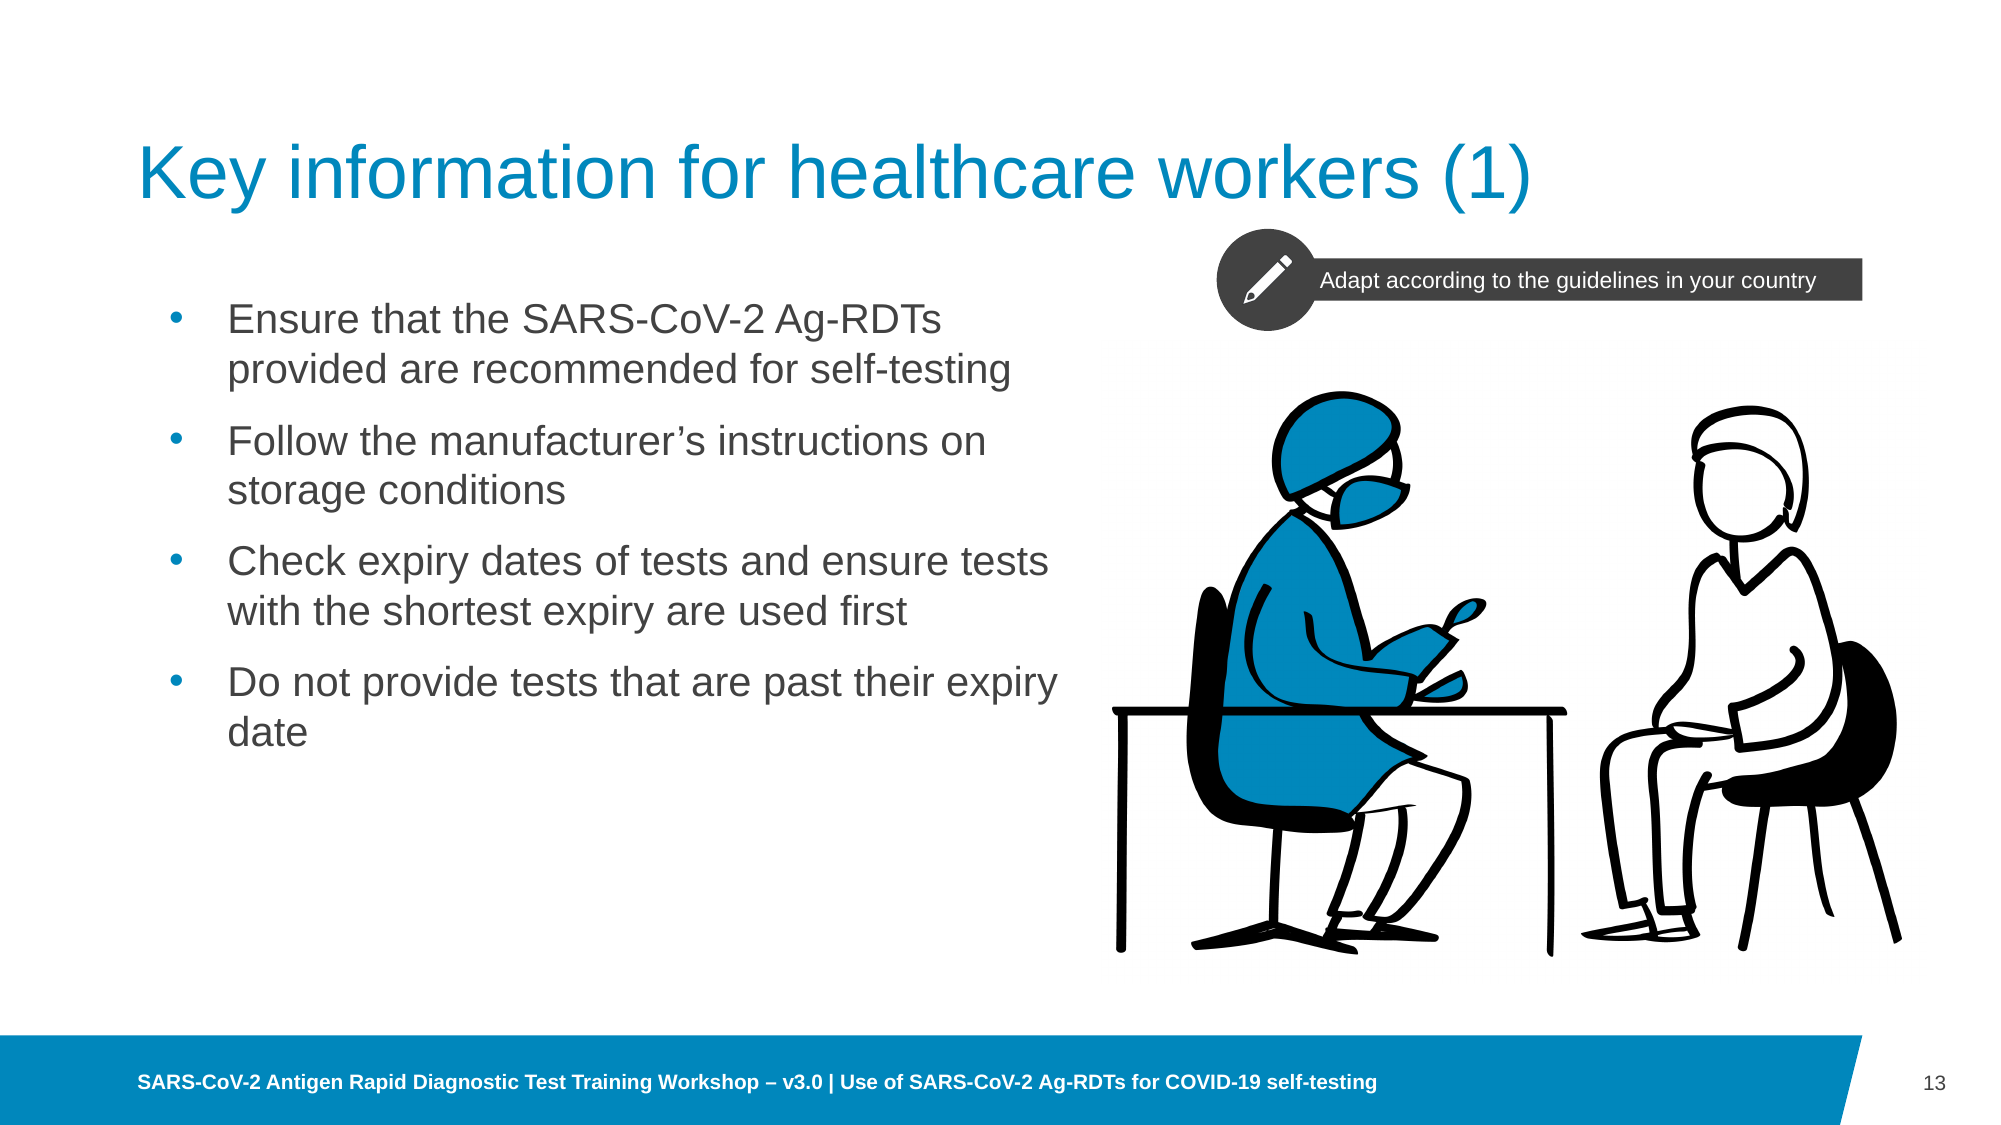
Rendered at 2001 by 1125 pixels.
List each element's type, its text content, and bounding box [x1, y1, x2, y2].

slide_number 13 [1862, 1035, 1947, 1125]
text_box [1218, 230, 1863, 330]
list Ensure that the SARS-CoV-2 Ag-RDTs provided are recommended for self-testing Follow the manufacturer’s instructions on storage conditions Check expiry dates of tests and ensure tests with the shortest expiry are used first Do not provide tests that are past their expiry date [137, 284, 1117, 1014]
title Key information for healthcare workers (1) [137, 59, 1863, 215]
footer SARS-CoV-2 Antigen Rapid Diagnostic Test Training Workshop – v3.0 | Use of SARS-CoV-2 Ag-RDTs for COVID-19 self-testing [137, 1039, 1392, 1122]
picture [1101, 340, 1927, 985]
